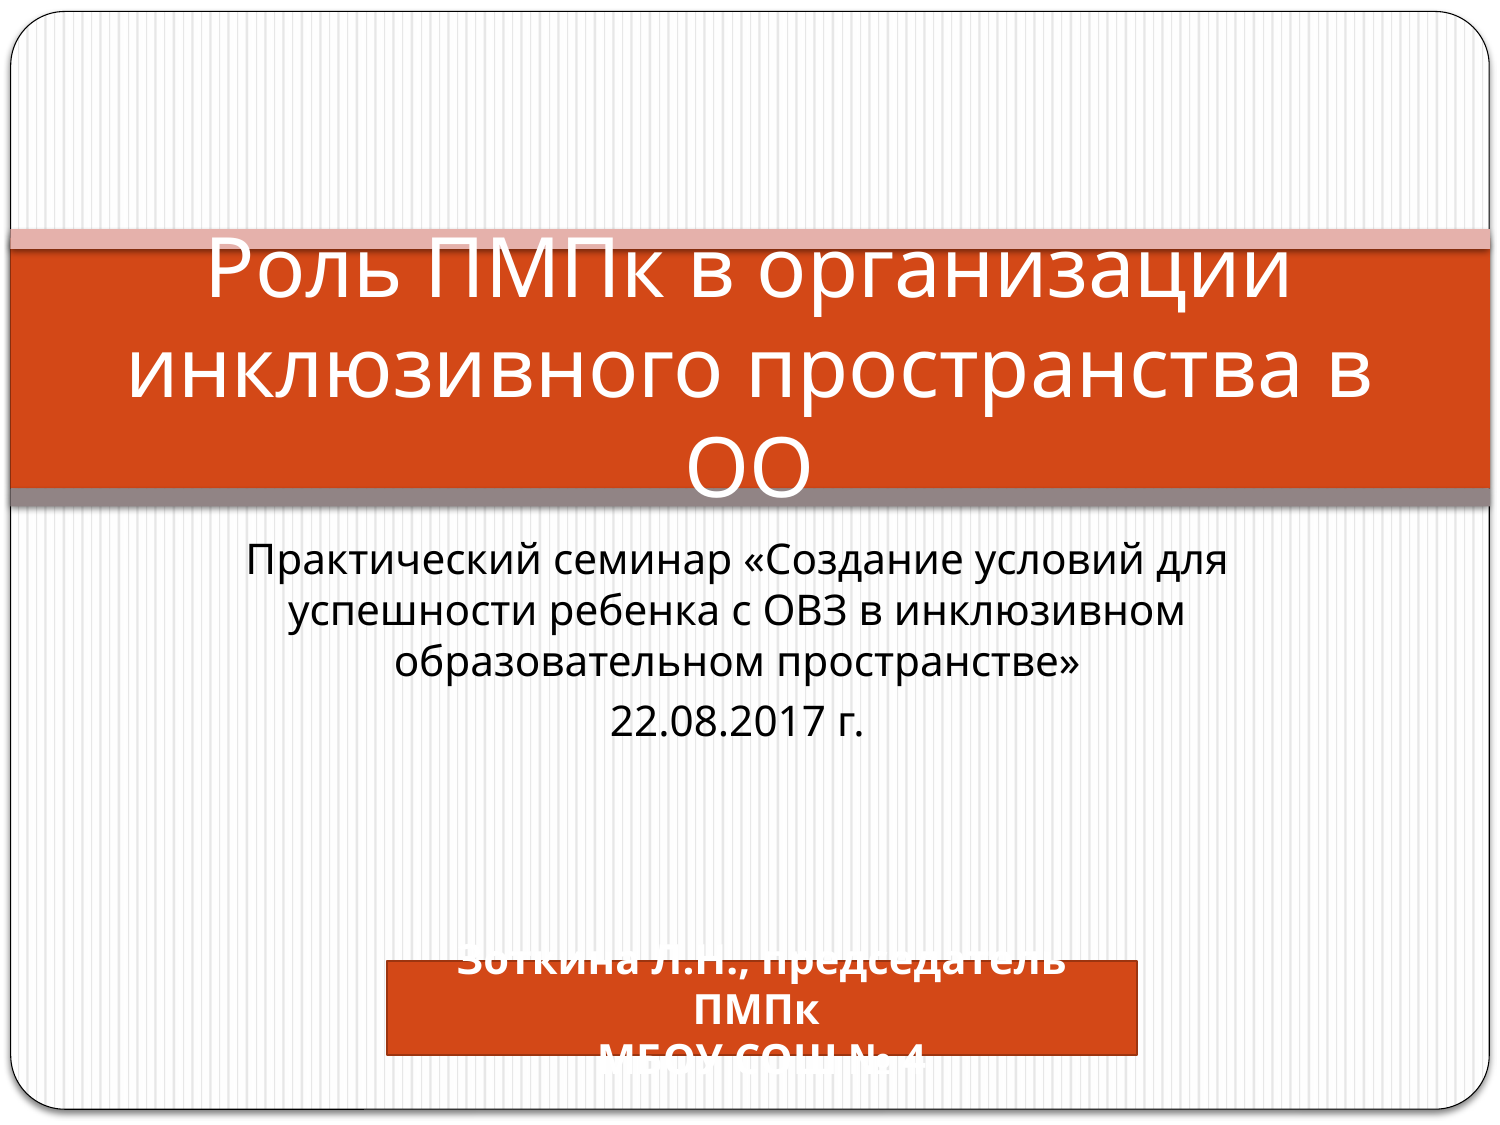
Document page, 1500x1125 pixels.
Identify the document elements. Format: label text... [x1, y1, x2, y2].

subtitle Практический семинар «Создание условий для успешности ребенка с ОВЗ в инклюзивном образовательном пространстве» 22.08.2017 г. [212, 525, 1263, 788]
title Роль ПМПк в организации инклюзивного пространства в ОО [75, 247, 1425, 489]
text_box Зоткина Л.Н., председатель ПМПк МБОУ СОШ № 4 [386, 960, 1138, 1056]
